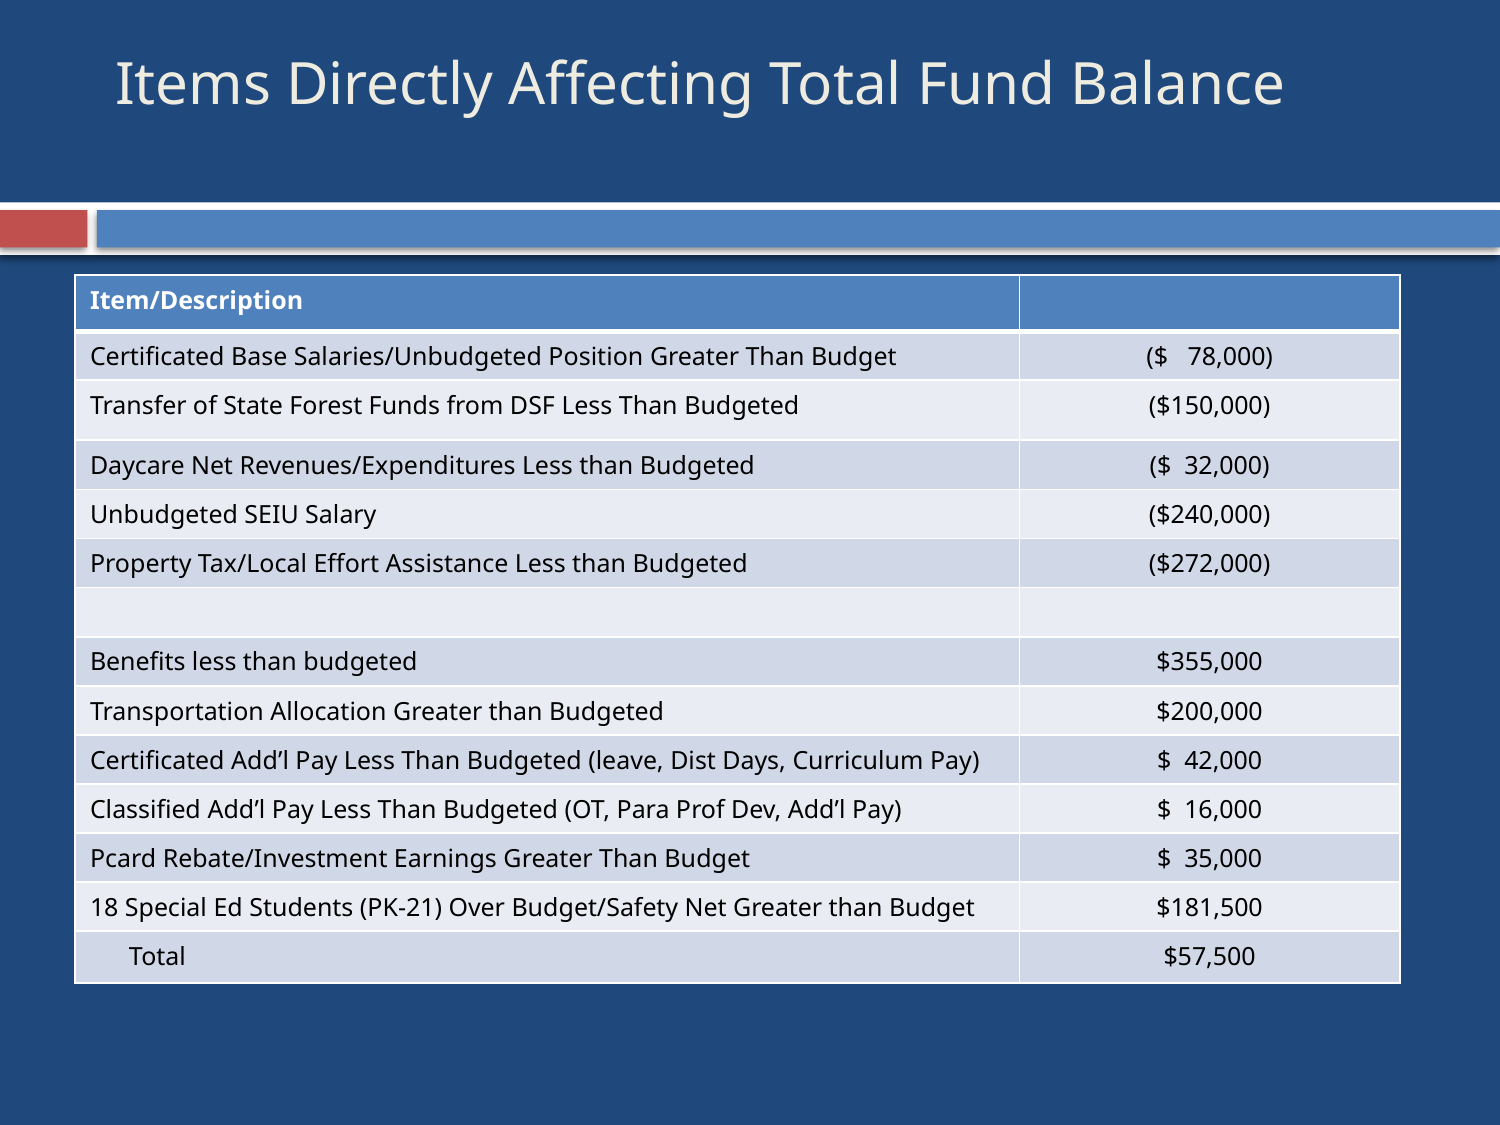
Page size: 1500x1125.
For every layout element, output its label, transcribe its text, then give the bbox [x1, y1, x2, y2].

table_cell $355,000 [1020, 638, 1399, 685]
table_header Item/Description [76, 276, 1019, 329]
table_cell ($272,000) [1020, 539, 1399, 587]
table_cell $200,000 [1020, 687, 1399, 734]
table_cell Classified Add’l Pay Less Than Budgeted (OT, Para Prof Dev, Add’l Pay) [76, 785, 1019, 832]
table_cell $ 42,000 [1020, 736, 1399, 783]
table_cell Certificated Base Salaries/Unbudgeted Position Greater Than Budget [76, 334, 1019, 379]
table_cell Daycare Net Revenues/Expenditures Less than Budgeted [76, 441, 1019, 489]
table_cell Pcard Rebate/Investment Earnings Greater Than Budget [76, 834, 1019, 881]
table_cell ($ 78,000) [1020, 334, 1399, 379]
table_cell Certificated Add’l Pay Less Than Budgeted (leave, Dist Days, Curriculum Pay) [76, 736, 1019, 783]
table_cell $57,500 [1020, 932, 1399, 982]
table_header [1020, 276, 1399, 329]
table_cell $181,500 [1020, 883, 1399, 930]
table_cell $ 16,000 [1020, 785, 1399, 832]
table_cell Unbudgeted SEIU Salary [76, 490, 1019, 538]
table_cell 18 Special Ed Students (PK-21) Over Budget/Safety Net Greater than Budget [76, 883, 1019, 930]
title Items Directly Affecting Total Fund Balance [100, 37, 1438, 125]
table_cell Transfer of State Forest Funds from DSF Less Than Budgeted [76, 381, 1019, 439]
table_cell [1020, 588, 1399, 636]
table_cell [76, 588, 1019, 636]
table_cell Transportation Allocation Greater than Budgeted [76, 687, 1019, 734]
table_cell Total [76, 932, 1019, 982]
table_cell ($150,000) [1020, 381, 1399, 439]
table_cell ($240,000) [1020, 490, 1399, 538]
table_cell $ 35,000 [1020, 834, 1399, 881]
table_cell Property Tax/Local Effort Assistance Less than Budgeted [76, 539, 1019, 587]
table_cell ($ 32,000) [1020, 441, 1399, 489]
table_cell Benefits less than budgeted [76, 638, 1019, 685]
